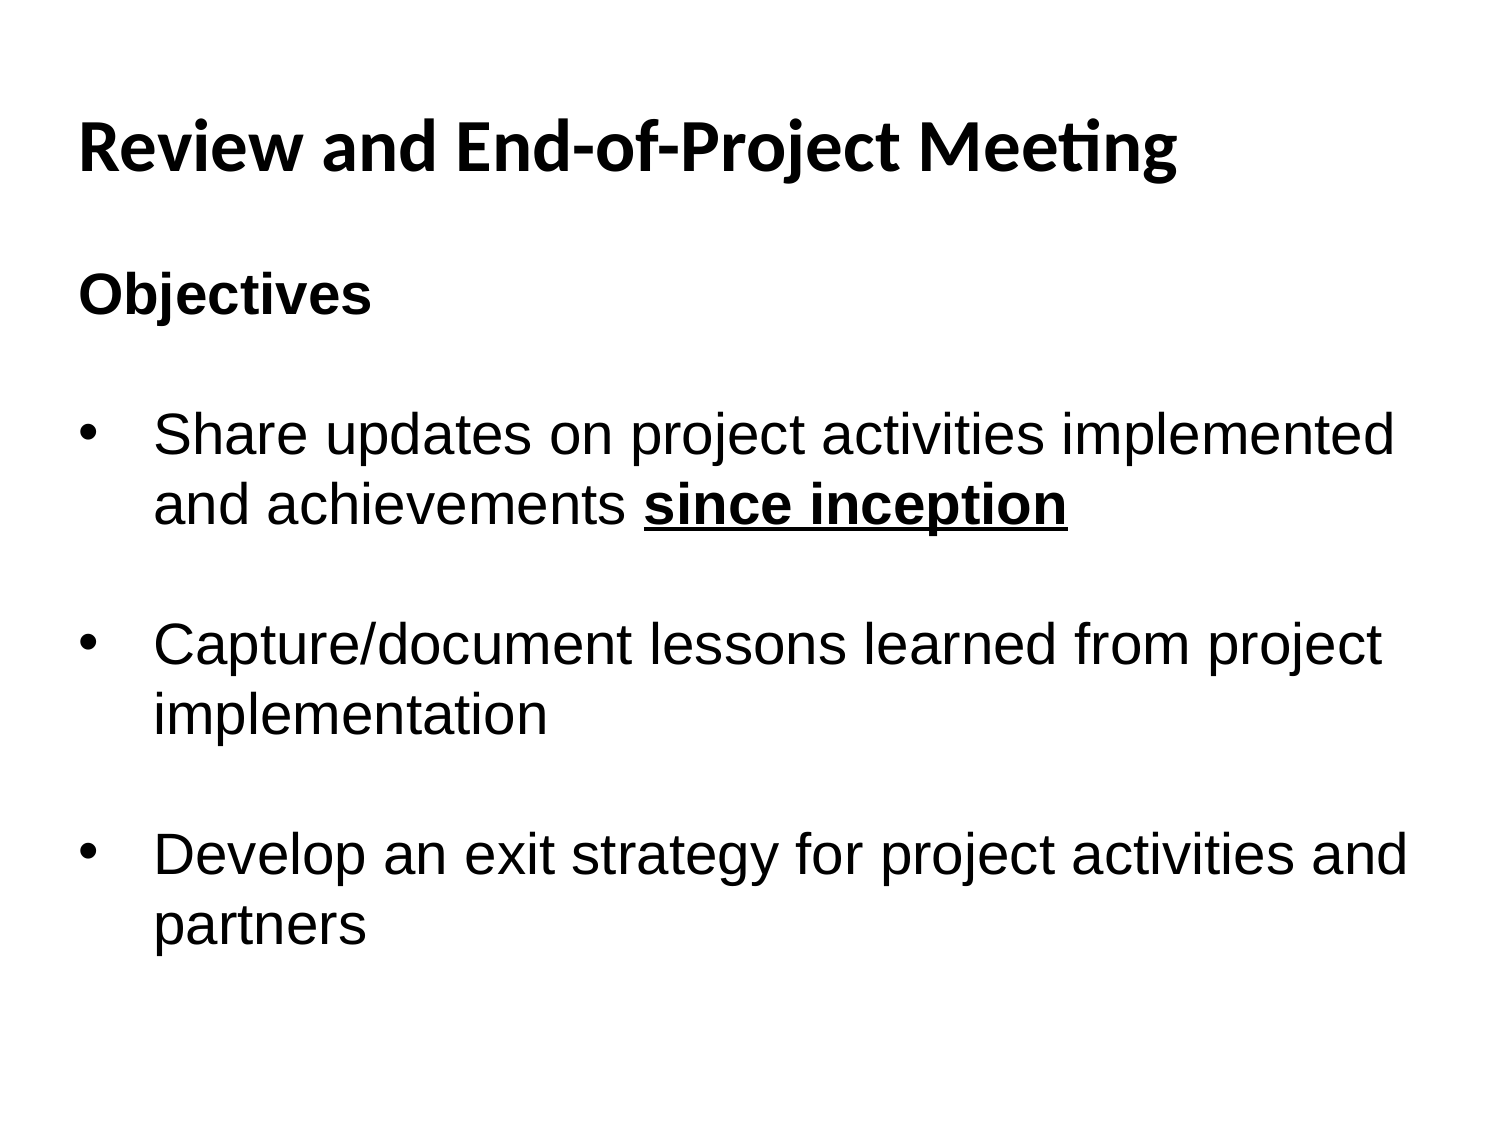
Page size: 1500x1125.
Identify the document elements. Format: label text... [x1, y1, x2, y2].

text_box Review and End-of-Project Meeting Objectives Share updates on project activities implemented and achievements since inception Capture/document lessons learned from project implementation Develop an exit strategy for project activities and partners [63, 88, 1427, 1054]
